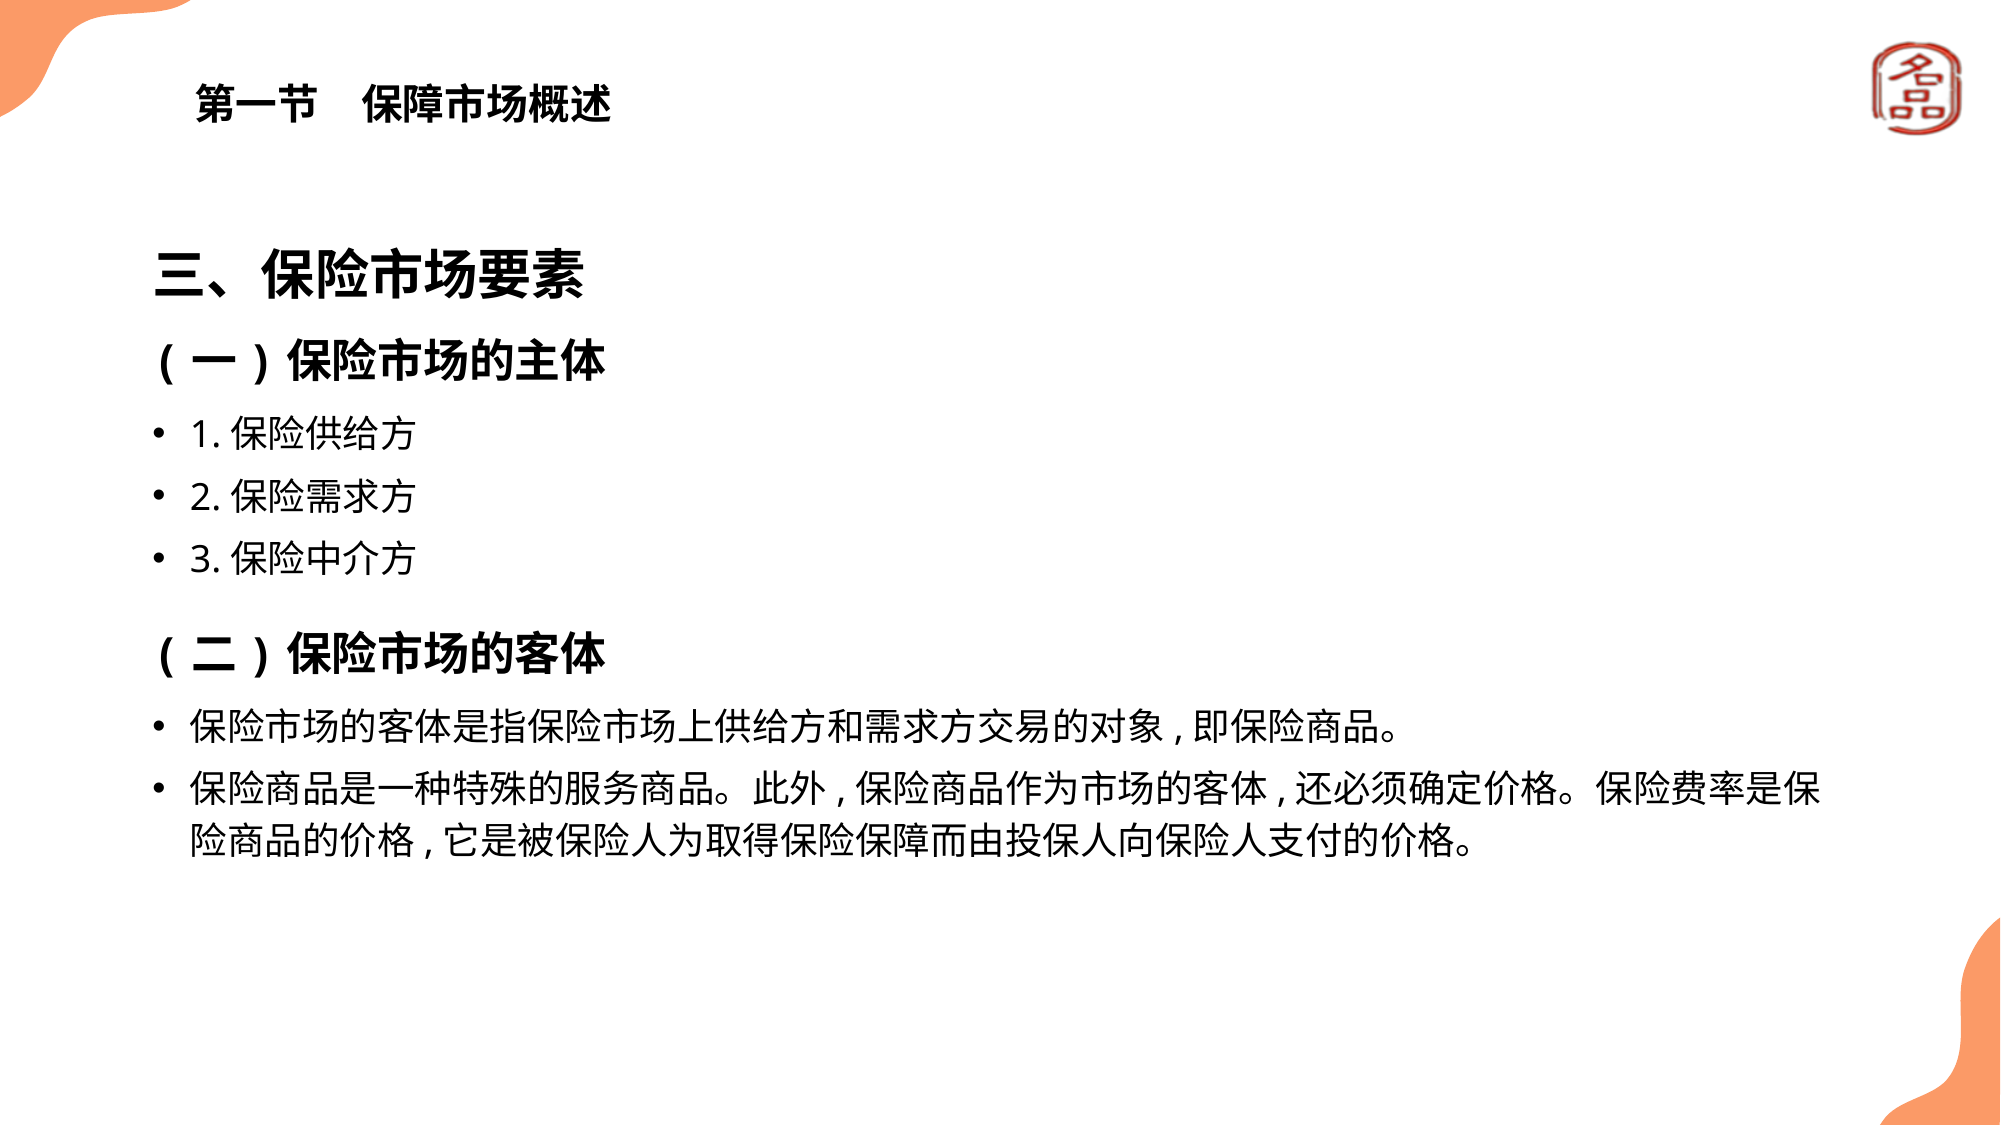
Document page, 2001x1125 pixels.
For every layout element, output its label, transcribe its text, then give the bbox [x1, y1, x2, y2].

list 三、保险市场要素 (一)保险市场的主体 1.保险供给方 2.保险需求方 3.保险中介方 (二)保险市场的客体 保险市场的客体是指保险市场上供给方和需求方交易的对象,即保险商品。 保险商品是一种特殊的服务商品。此外,保险商品作为市场的客体,还必须确定价格。保险费率是保险商品的价格,它是被保险人为取得保险保障而由投保人向保险人支付的价格。 [137, 217, 1863, 1031]
picture [1861, 10, 1990, 147]
title 第一节 保障市场概述 [137, 60, 1863, 152]
